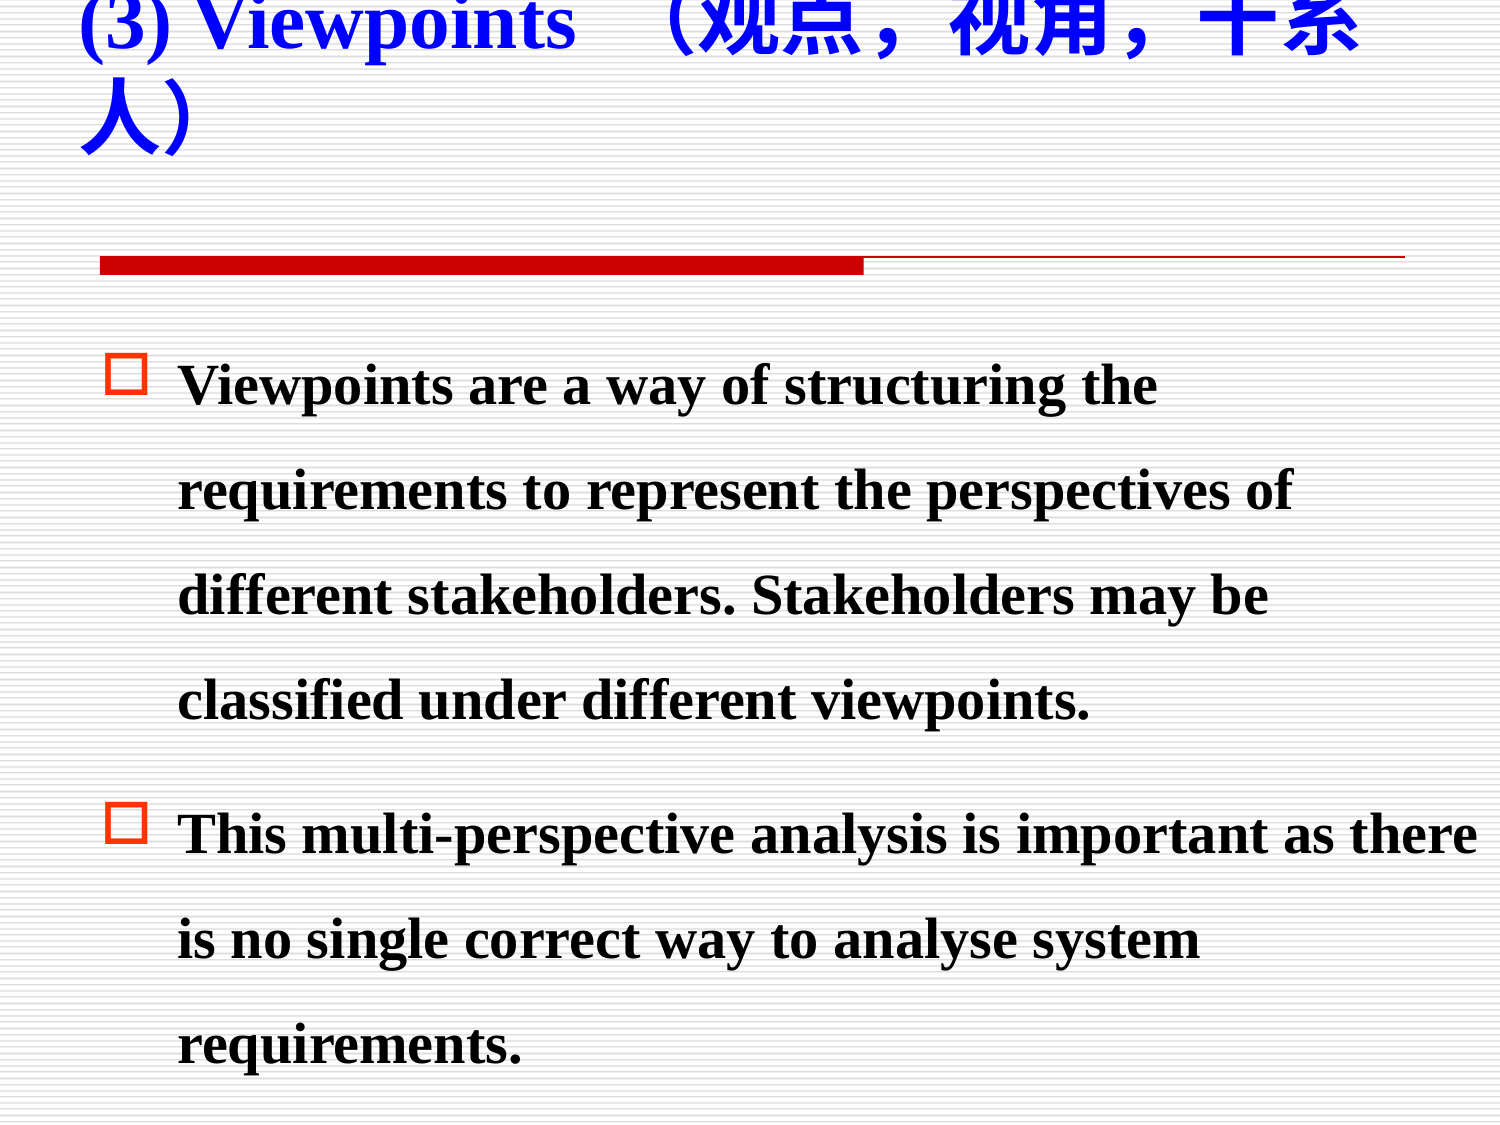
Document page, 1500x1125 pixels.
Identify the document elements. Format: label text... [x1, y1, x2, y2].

text_box (3) Viewpoints （观点，视角，干系人） [63, 23, 1500, 173]
picture [0, 0, 1500, 1125]
text_box Viewpoints are a way of structuring the requirements to represent the perspectives of different stakeholders. Stakeholders may be classified under different viewpoints. This multi-perspective analysis is important as there is no single correct way to analyse system requirements. [85, 304, 1500, 1125]
